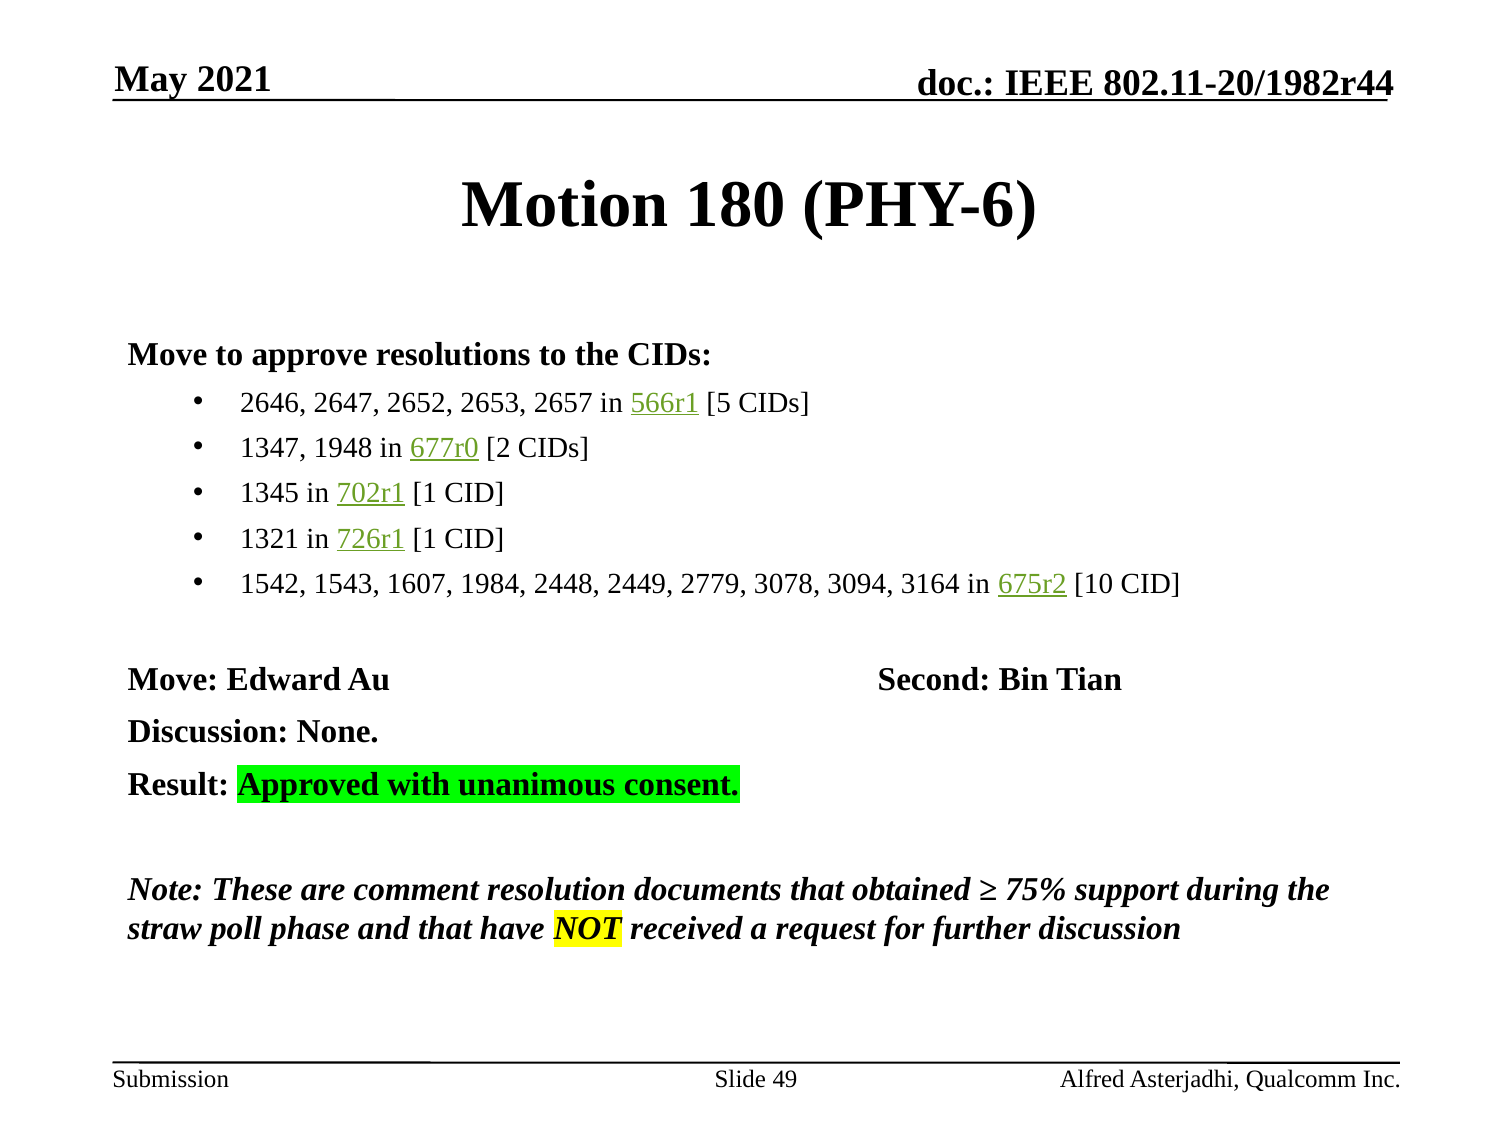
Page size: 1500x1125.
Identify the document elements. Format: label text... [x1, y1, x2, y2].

footer Alfred Asterjadhi, Qualcomm Inc. [878, 1061, 1402, 1093]
list Move to approve resolutions to the CIDs: 2646, 2647, 2652, 2653, 2657 in 566r1 [5 CIDs] 1347, 1948 in 677r0 [2 CIDs] 1345 in 702r1 [1 CID] 1321 in 726r1 [1 CID] 1542, 1543, 1607, 1984, 2448, 2449, 2779, 3078, 3094, 3164 in 675r2 [10 CID] Move: Edward Au Second: Bin Tian Discussion: None. Result: Approved with unanimous consent. Note: These are comment resolution documents that obtained ≥ 75% support during the straw poll phase and that have NOT received a request for further discussion [112, 324, 1388, 1063]
title Motion 180 (PHY-6) [112, 112, 1388, 288]
slide_number Slide 49 [712, 1061, 800, 1123]
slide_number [114, 54, 423, 100]
